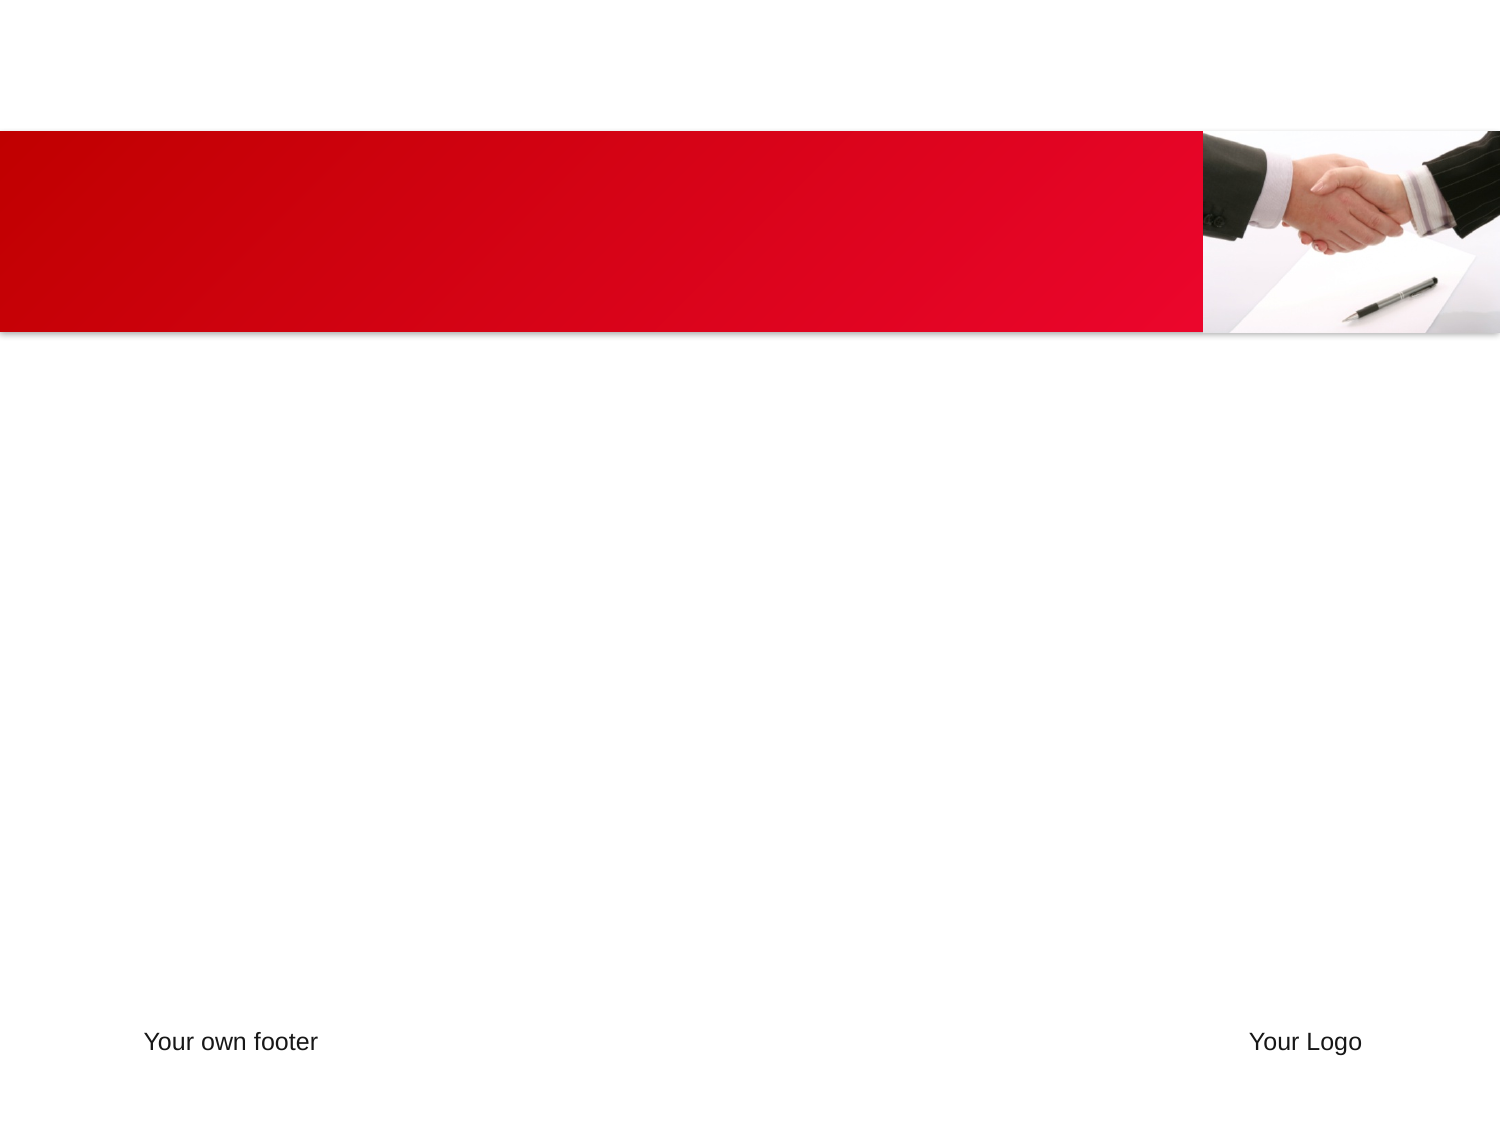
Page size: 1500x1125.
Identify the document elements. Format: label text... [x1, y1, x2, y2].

picture [1203, 131, 1500, 333]
text_box Your own footer [143, 1010, 396, 1070]
text_box Your Logo [1110, 1010, 1363, 1070]
